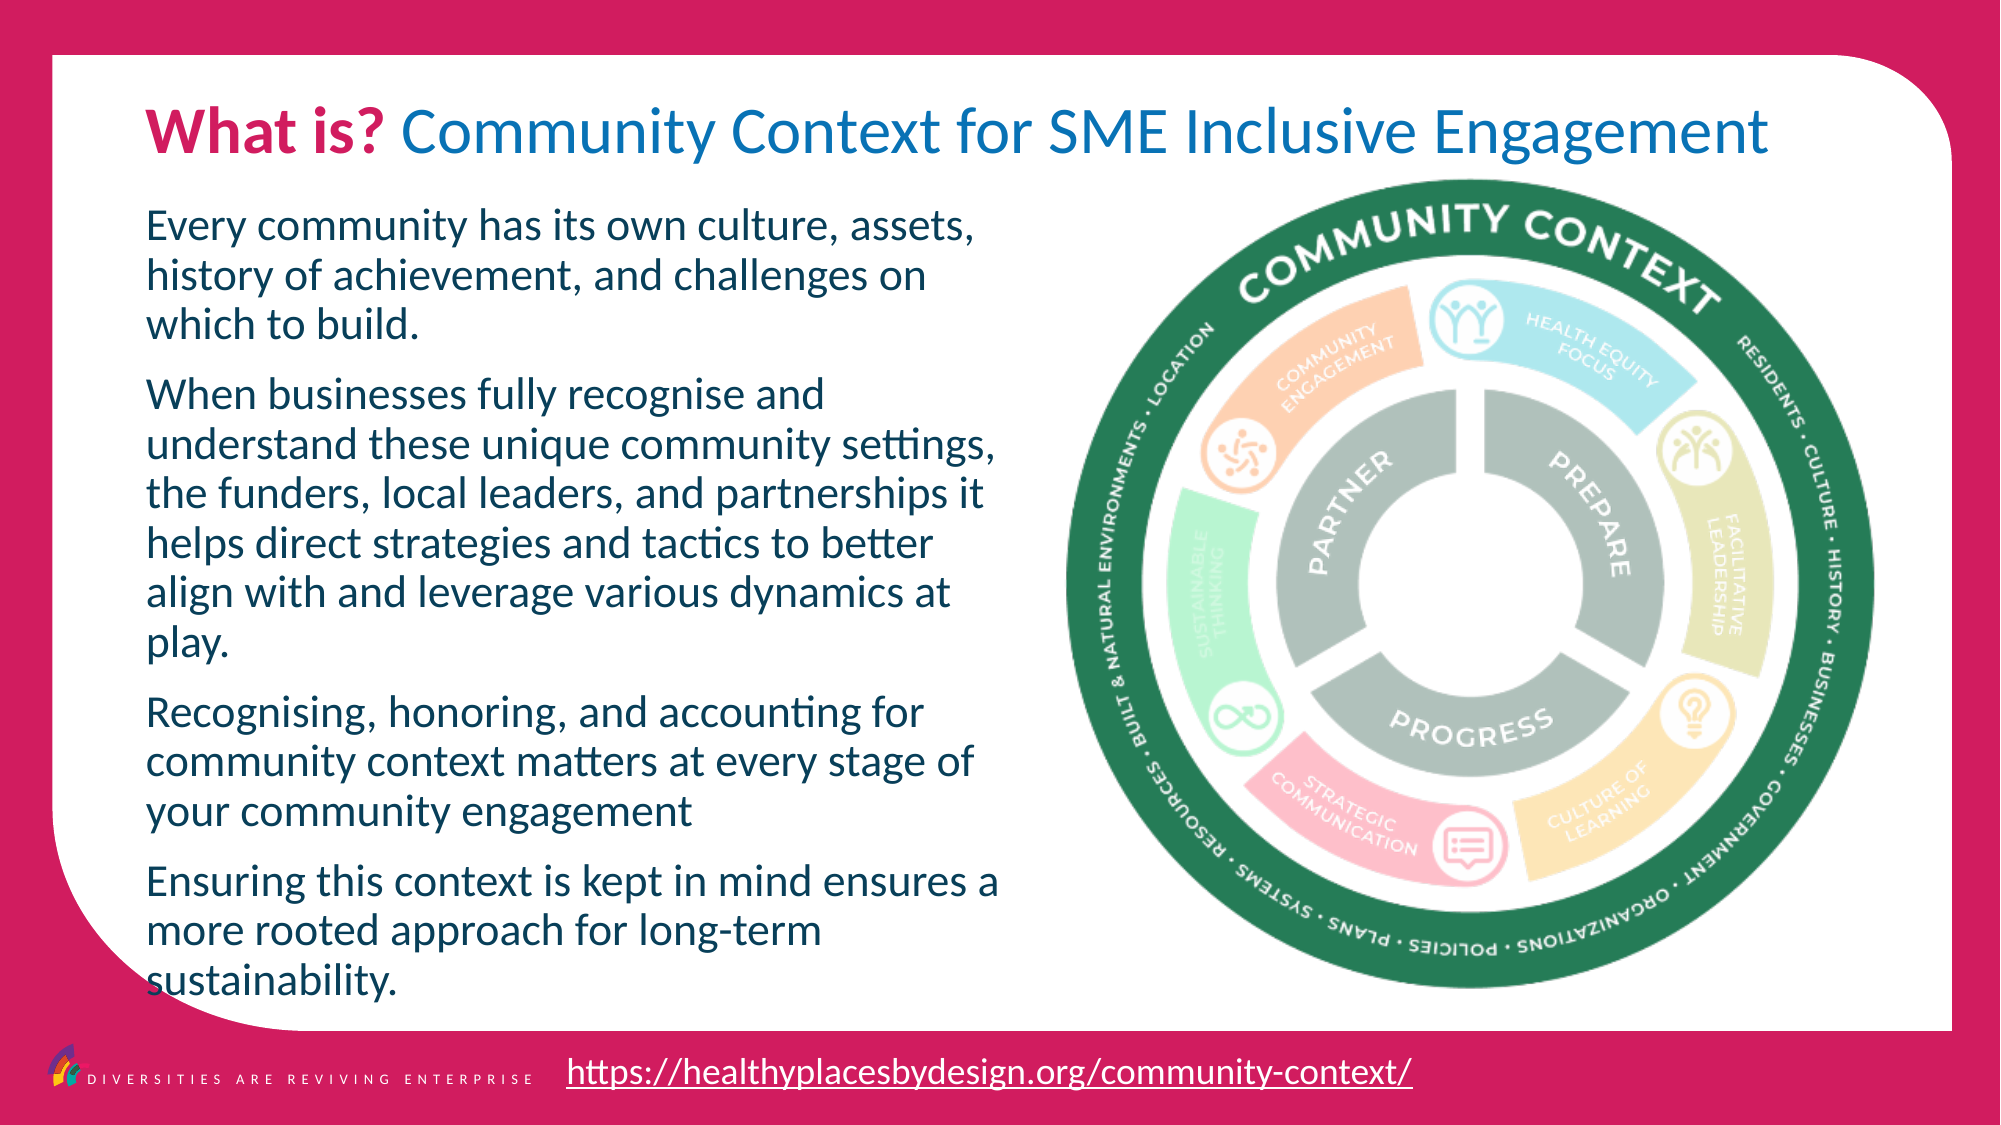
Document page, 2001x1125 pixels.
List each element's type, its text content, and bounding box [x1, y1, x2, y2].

picture [1051, 166, 1890, 1006]
list Every community has its own culture, assets, history of achievement, and challenges on which to build. When businesses fully recognise and understand these unique community settings, the funders, local leaders, and partnerships it helps direct strategies and tactics to better align with and leverage various dynamics at play. Recognising, honoring, and accounting for community context matters at every stage of your community engagement Ensuring this context is kept in mind ensures a more rooted approach for long-term sustainability. [130, 221, 1023, 826]
list What is? Community Context for SME Inclusive Engagement [130, 88, 1869, 221]
text_box https://healthyplacesbydesign.org/community-context/ [551, 1039, 1552, 1099]
